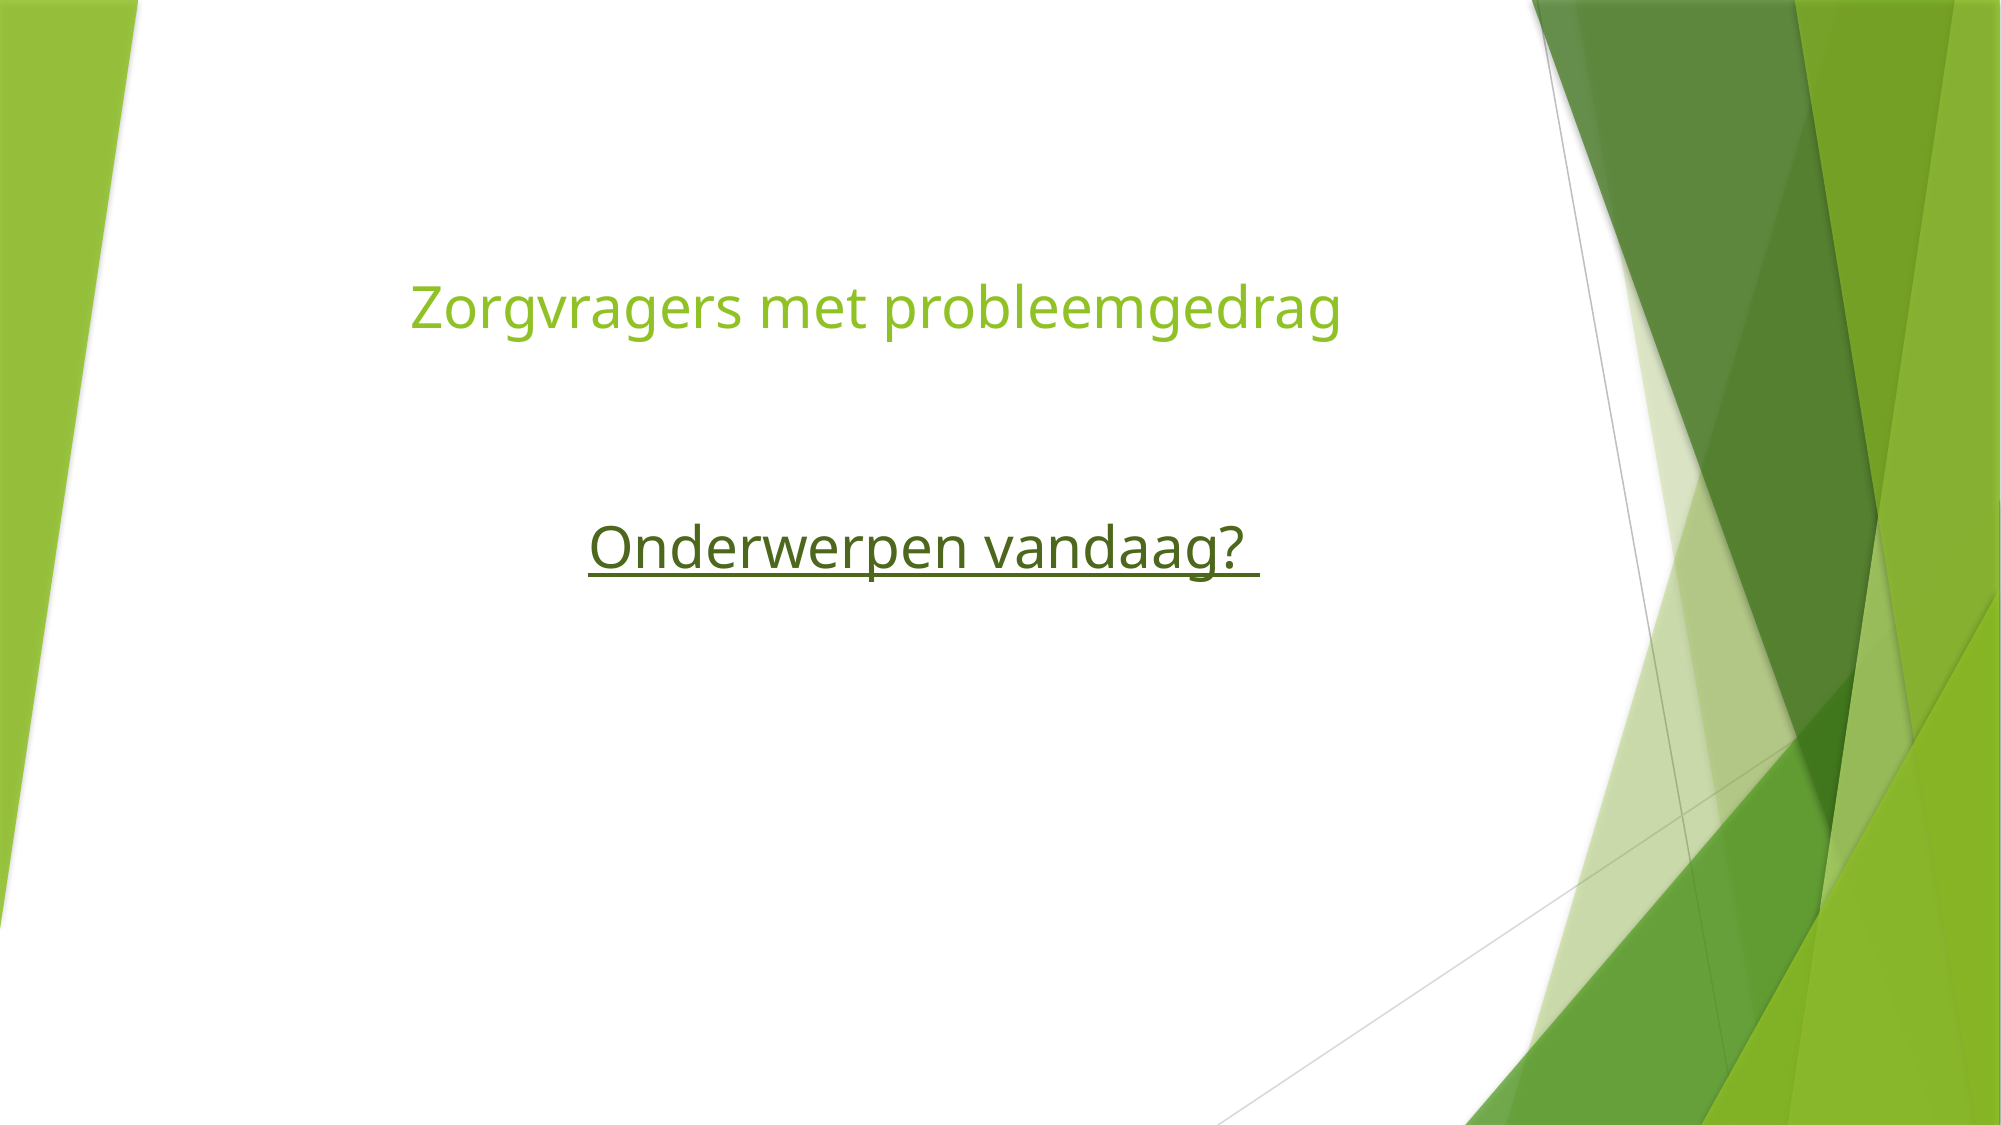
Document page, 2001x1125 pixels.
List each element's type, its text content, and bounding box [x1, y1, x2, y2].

title Zorgvragers met probleemgedrag [247, 200, 1522, 438]
subtitle Onderwerpen vandaag? [249, 502, 1600, 998]
